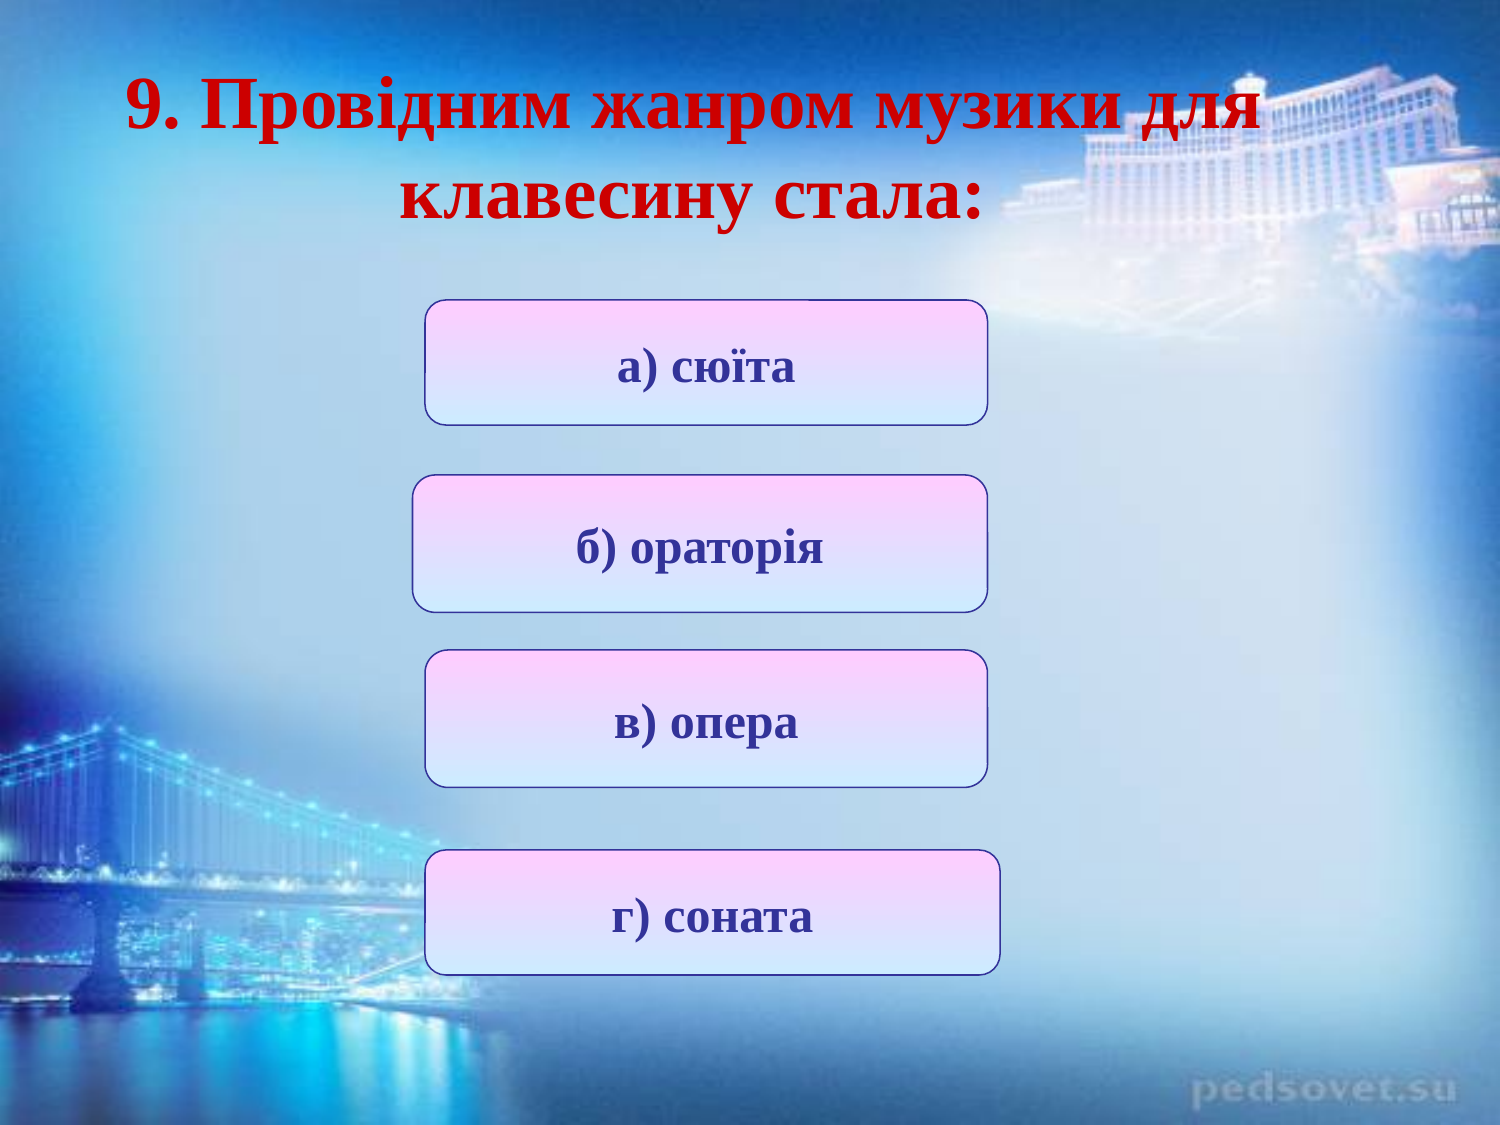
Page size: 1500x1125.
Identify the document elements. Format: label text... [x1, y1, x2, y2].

text_box в) опера [425, 649, 988, 788]
text_box б) ораторія [412, 474, 988, 613]
text_box г) соната [424, 849, 1001, 976]
picture [0, 0, 1500, 1125]
title 9. Провідним жанром музики для клавесину стала: [24, 49, 1363, 238]
text_box а) сюїта [424, 299, 988, 426]
